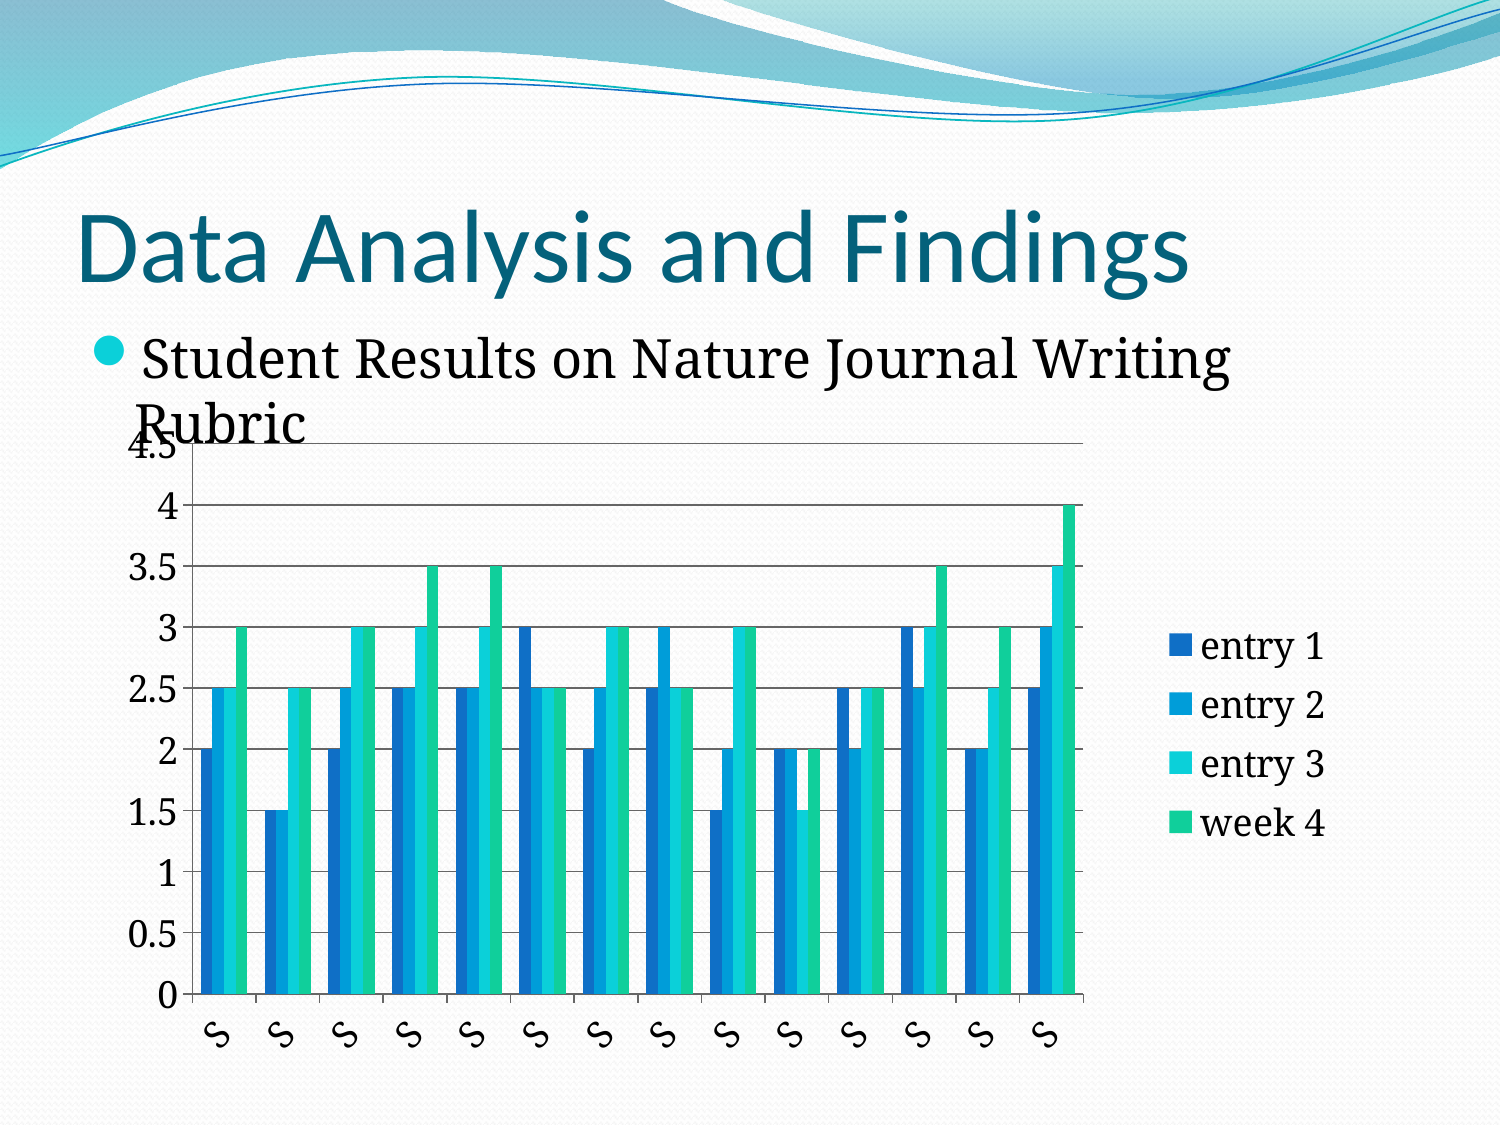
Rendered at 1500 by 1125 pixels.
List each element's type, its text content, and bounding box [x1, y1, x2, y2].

title Data Analysis and Findings [75, 115, 1425, 303]
chart [112, 399, 1351, 1067]
list Student Results on Nature Journal Writing Rubric [75, 317, 1425, 1038]
